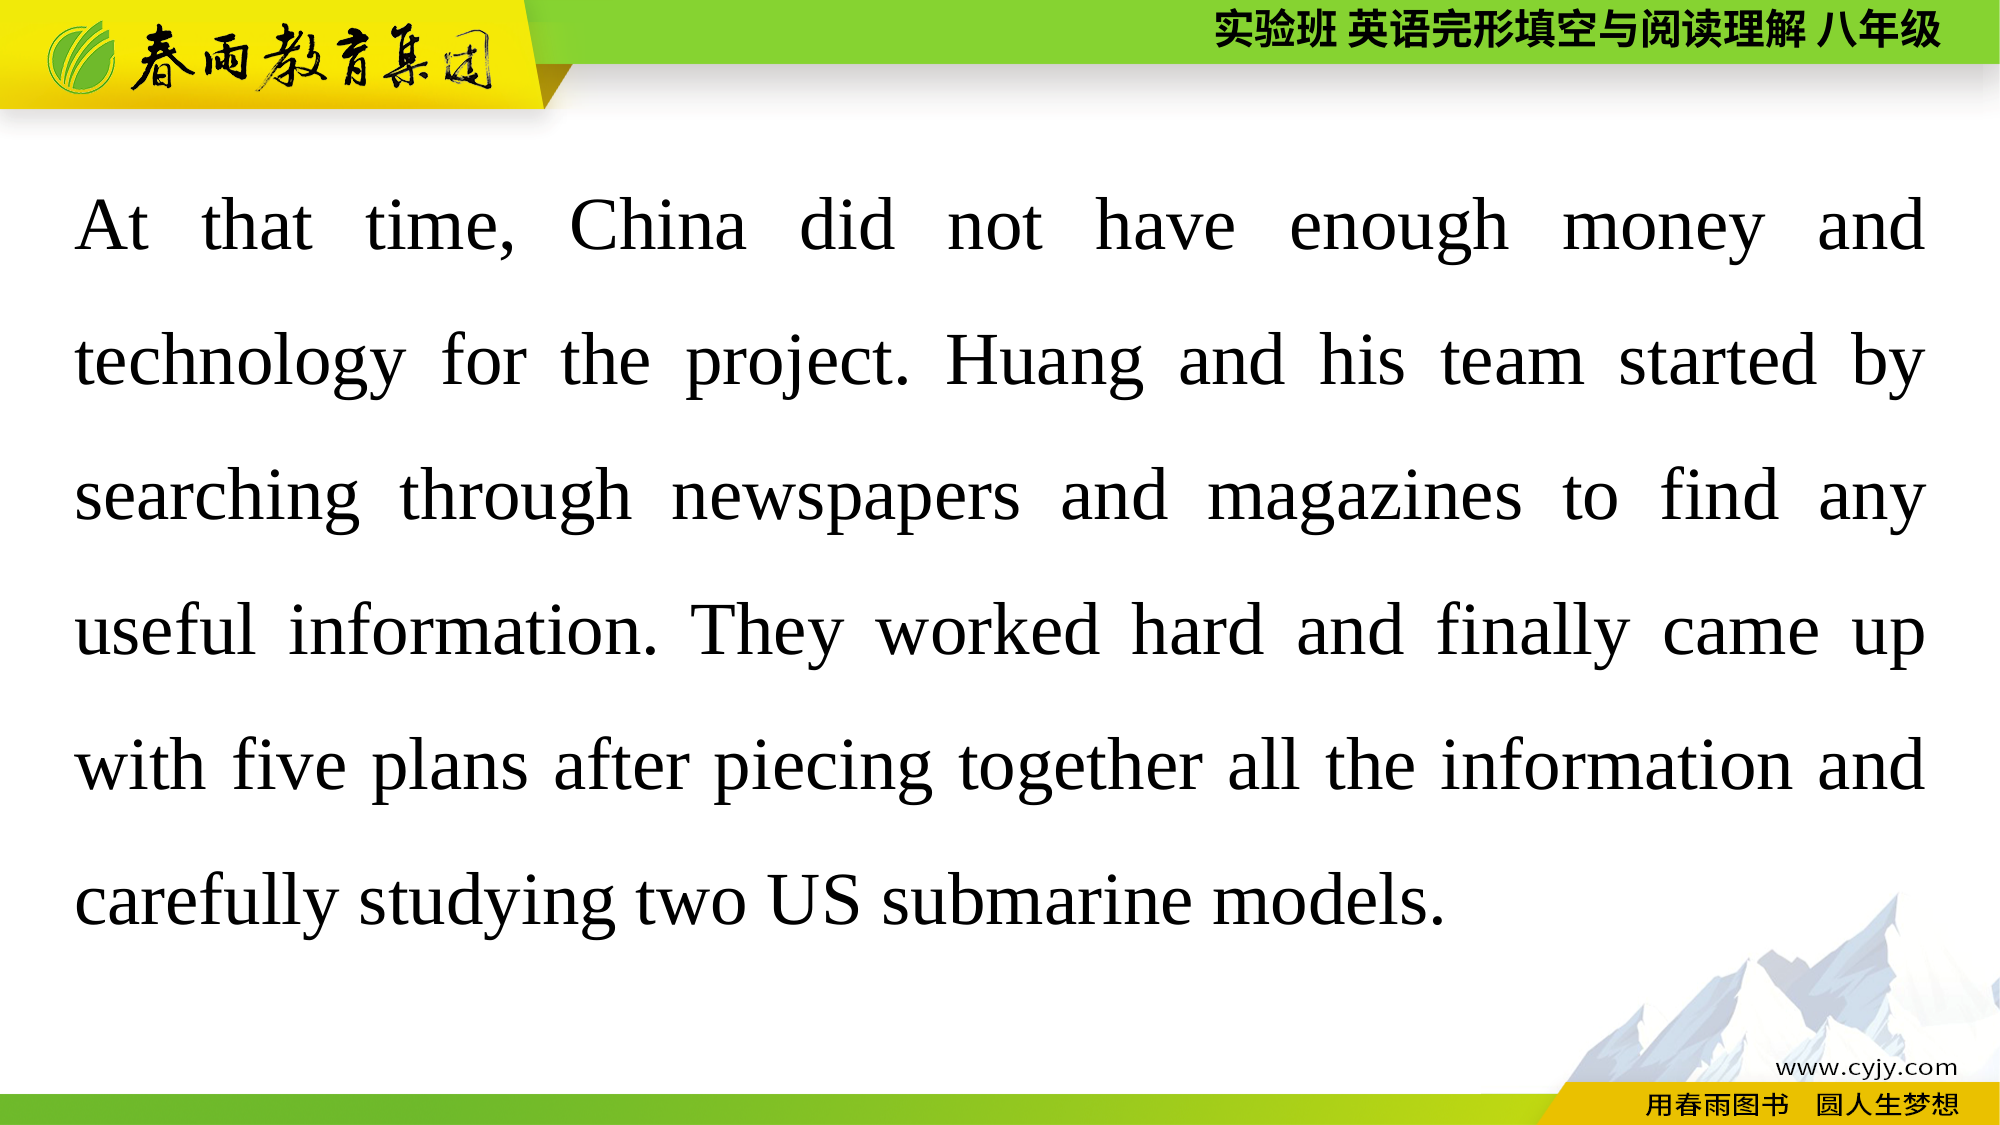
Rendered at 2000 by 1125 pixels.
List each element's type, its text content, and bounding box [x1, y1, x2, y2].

picture [0, 0, 2000, 1125]
list At that time, China did not have enough money and technology for the project. Huang and his team started by searching through newspapers and magazines to find any useful information. They worked hard and finally came up with five plans after piecing together all the information and carefully studying two US submarine models. [59, 122, 1944, 956]
